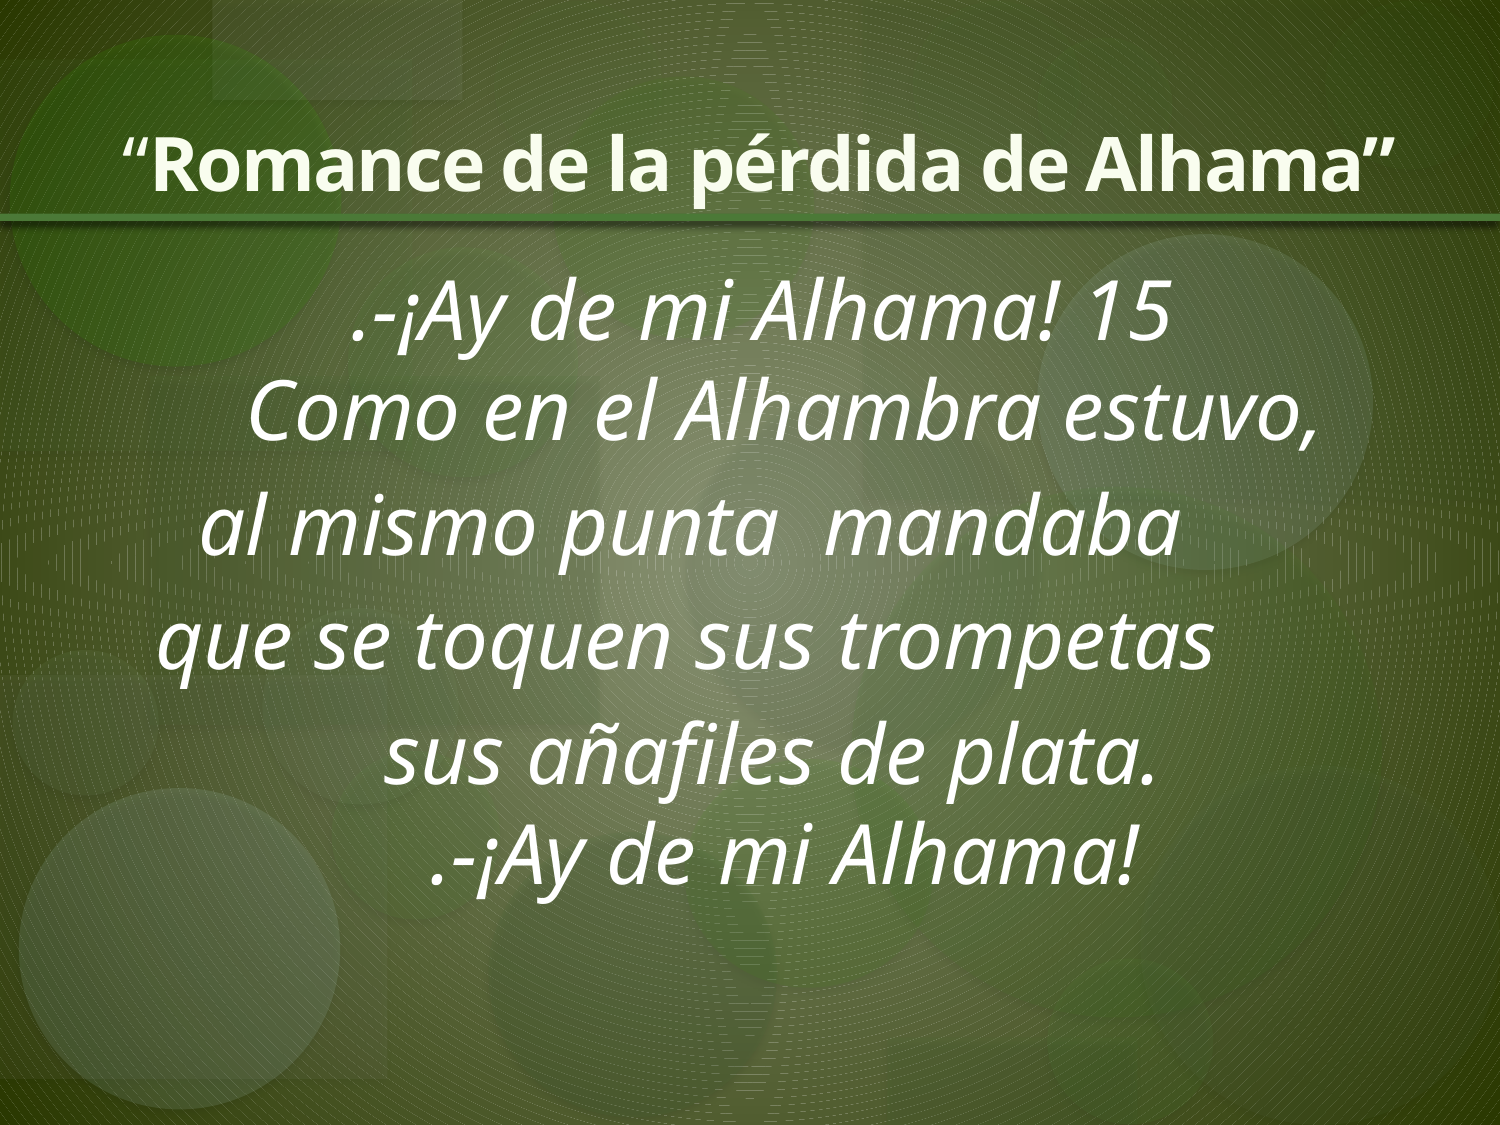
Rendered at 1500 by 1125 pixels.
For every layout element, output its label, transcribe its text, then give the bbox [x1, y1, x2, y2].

title “Romance de la pérdida de Alhama” [75, 26, 1425, 214]
list .-¡Ay de mi Alhama! 15 Como en el Alhambra estuvo, al mismo punta mandaba que se toquen sus trompetas sus añafiles de plata. .-¡Ay de mi Alhama! [75, 249, 1450, 1063]
